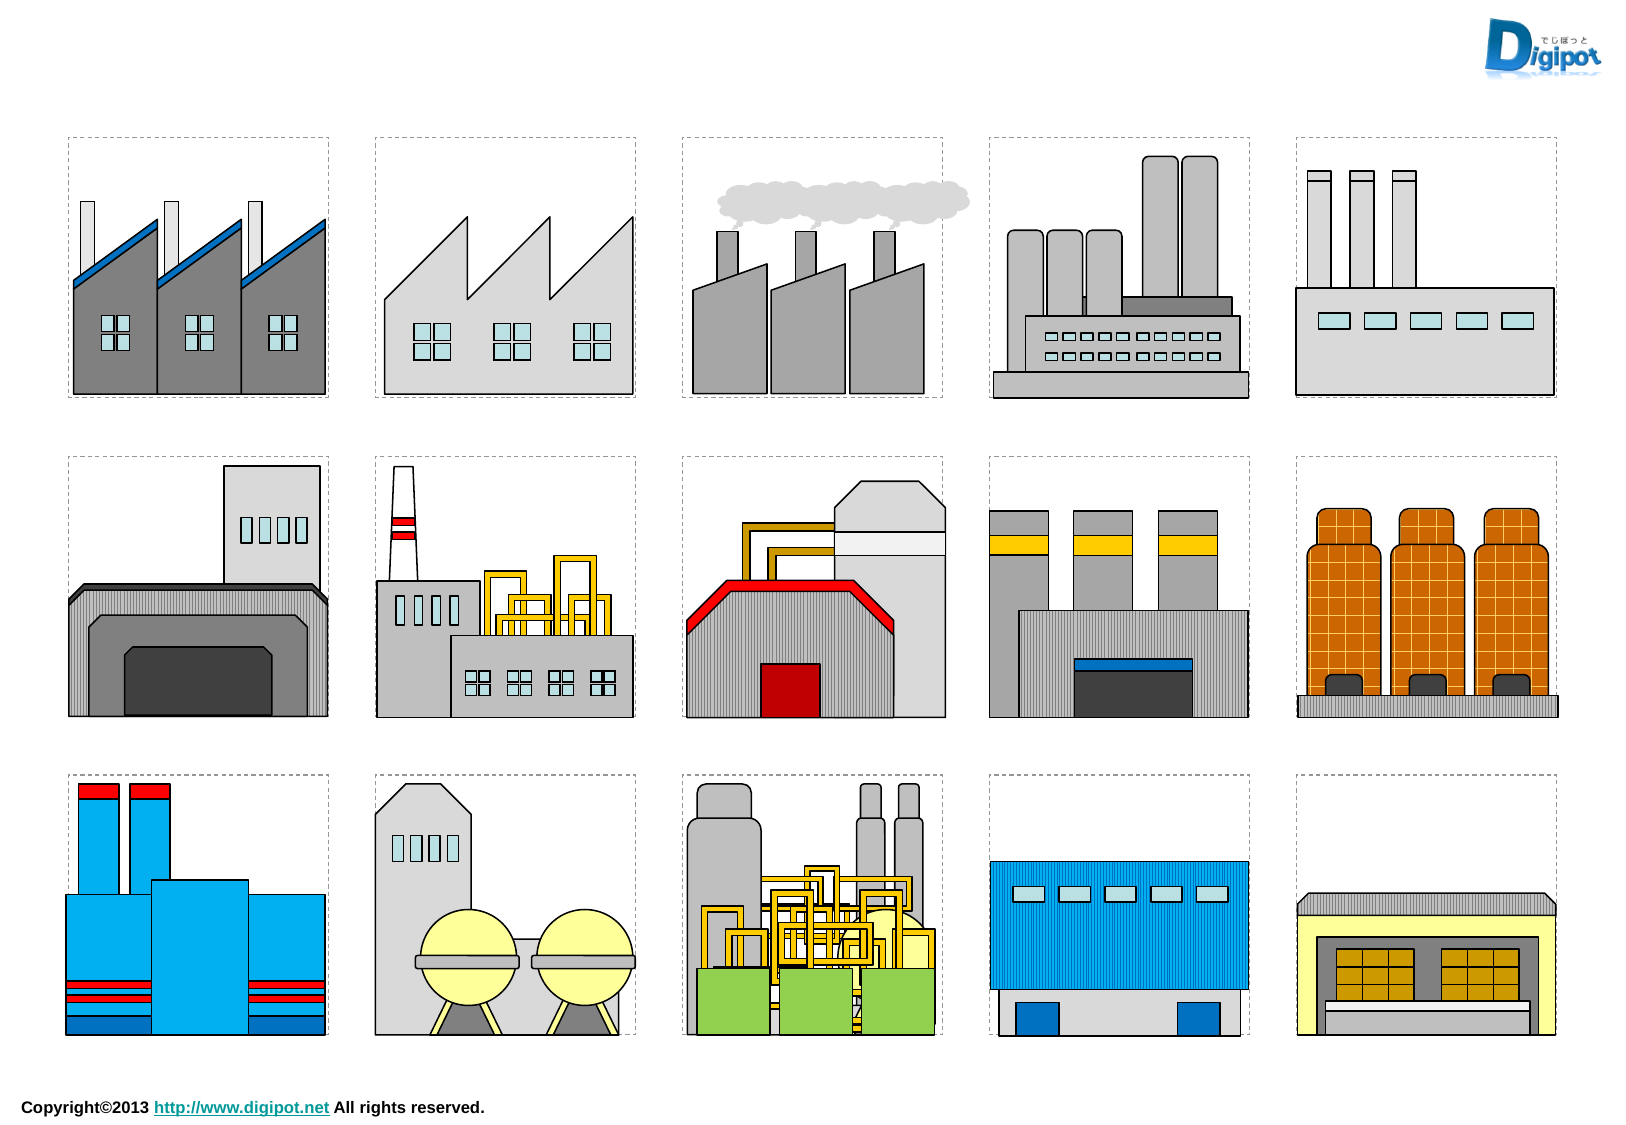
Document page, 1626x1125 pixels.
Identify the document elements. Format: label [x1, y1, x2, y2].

text_box [68, 465, 328, 717]
text_box [993, 156, 1249, 399]
text_box [384, 216, 633, 395]
picture [1485, 18, 1602, 82]
text_box [989, 510, 1249, 718]
text_box [376, 466, 634, 718]
text_box [686, 480, 946, 718]
text_box [1295, 170, 1555, 396]
text_box [375, 783, 636, 1036]
text_box [73, 201, 326, 395]
text_box [990, 861, 1249, 1037]
text_box [1297, 892, 1556, 1036]
text_box [1297, 508, 1559, 718]
text_box [65, 783, 326, 1036]
text_box [692, 180, 971, 394]
text_box [687, 783, 935, 1036]
